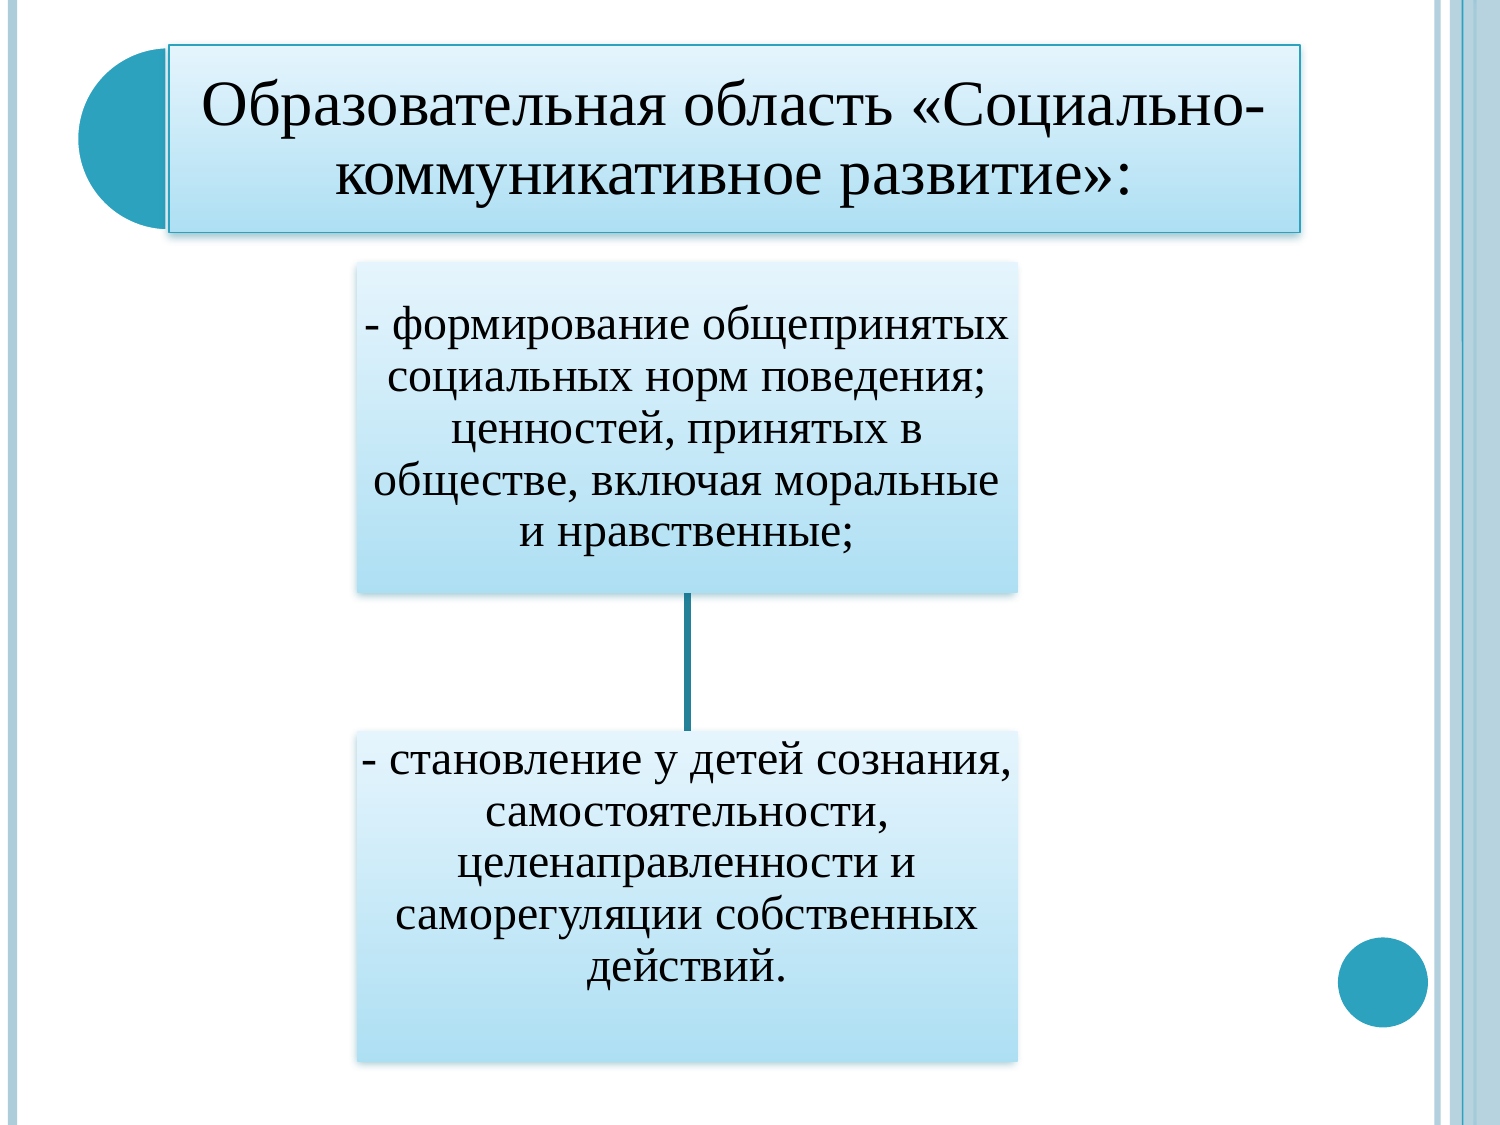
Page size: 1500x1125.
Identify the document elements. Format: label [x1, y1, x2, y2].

text_box [74, 44, 1301, 233]
list [74, 261, 1301, 1063]
